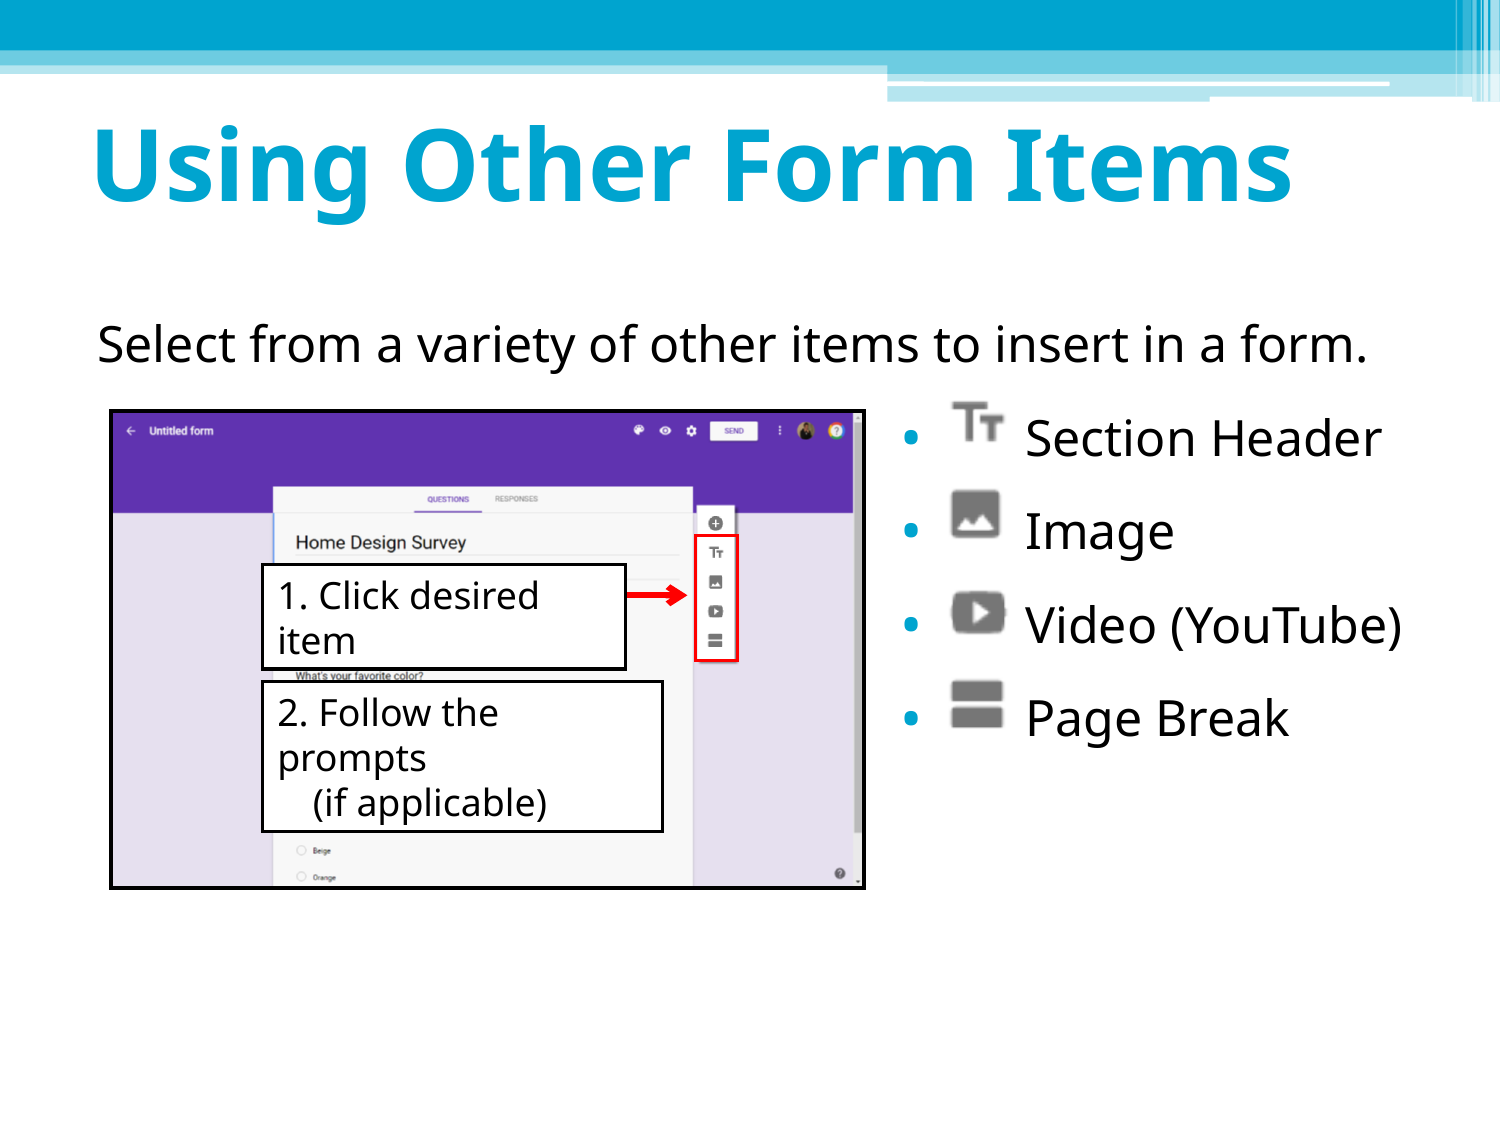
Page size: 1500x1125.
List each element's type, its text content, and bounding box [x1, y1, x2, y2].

picture [909, 358, 1050, 750]
list Select from a variety of other items to insert in a form. [75, 275, 887, 1075]
title Using Other Form Items [75, 75, 1418, 248]
text_box Section Header Image Video (YouTube) Page Break [887, 275, 1500, 1075]
picture [112, 412, 863, 887]
